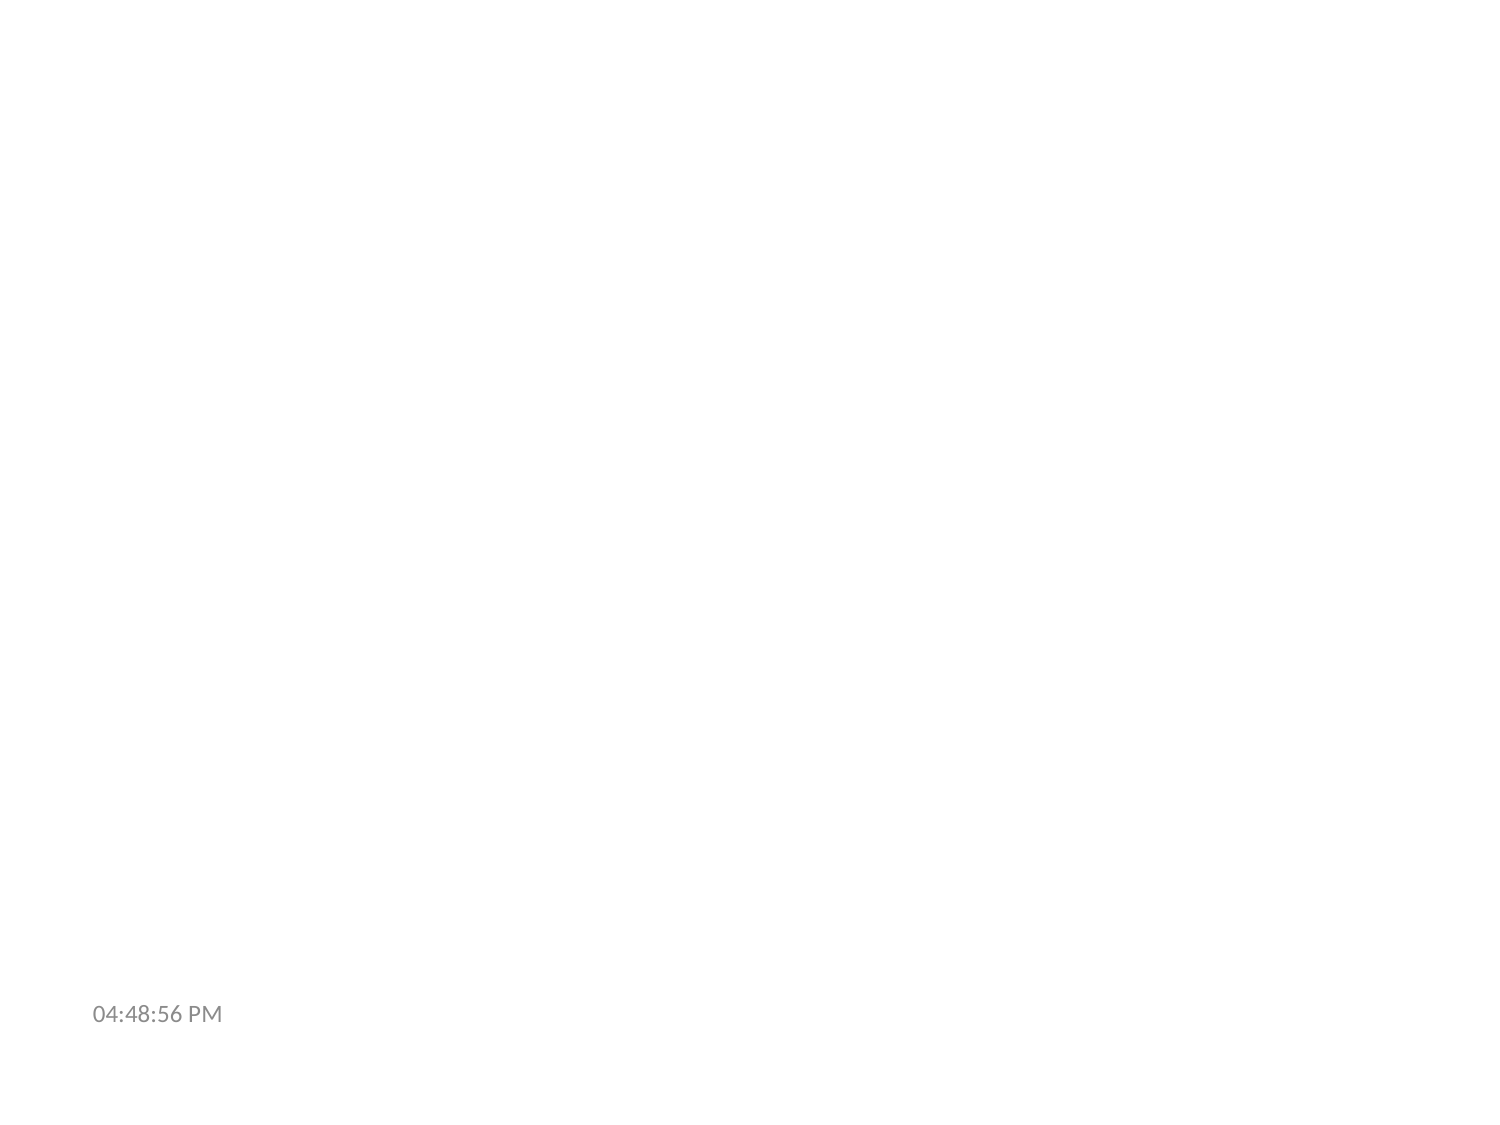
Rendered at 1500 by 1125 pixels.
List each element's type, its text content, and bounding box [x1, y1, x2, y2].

text_box 3:35:09 PM [77, 982, 428, 1043]
